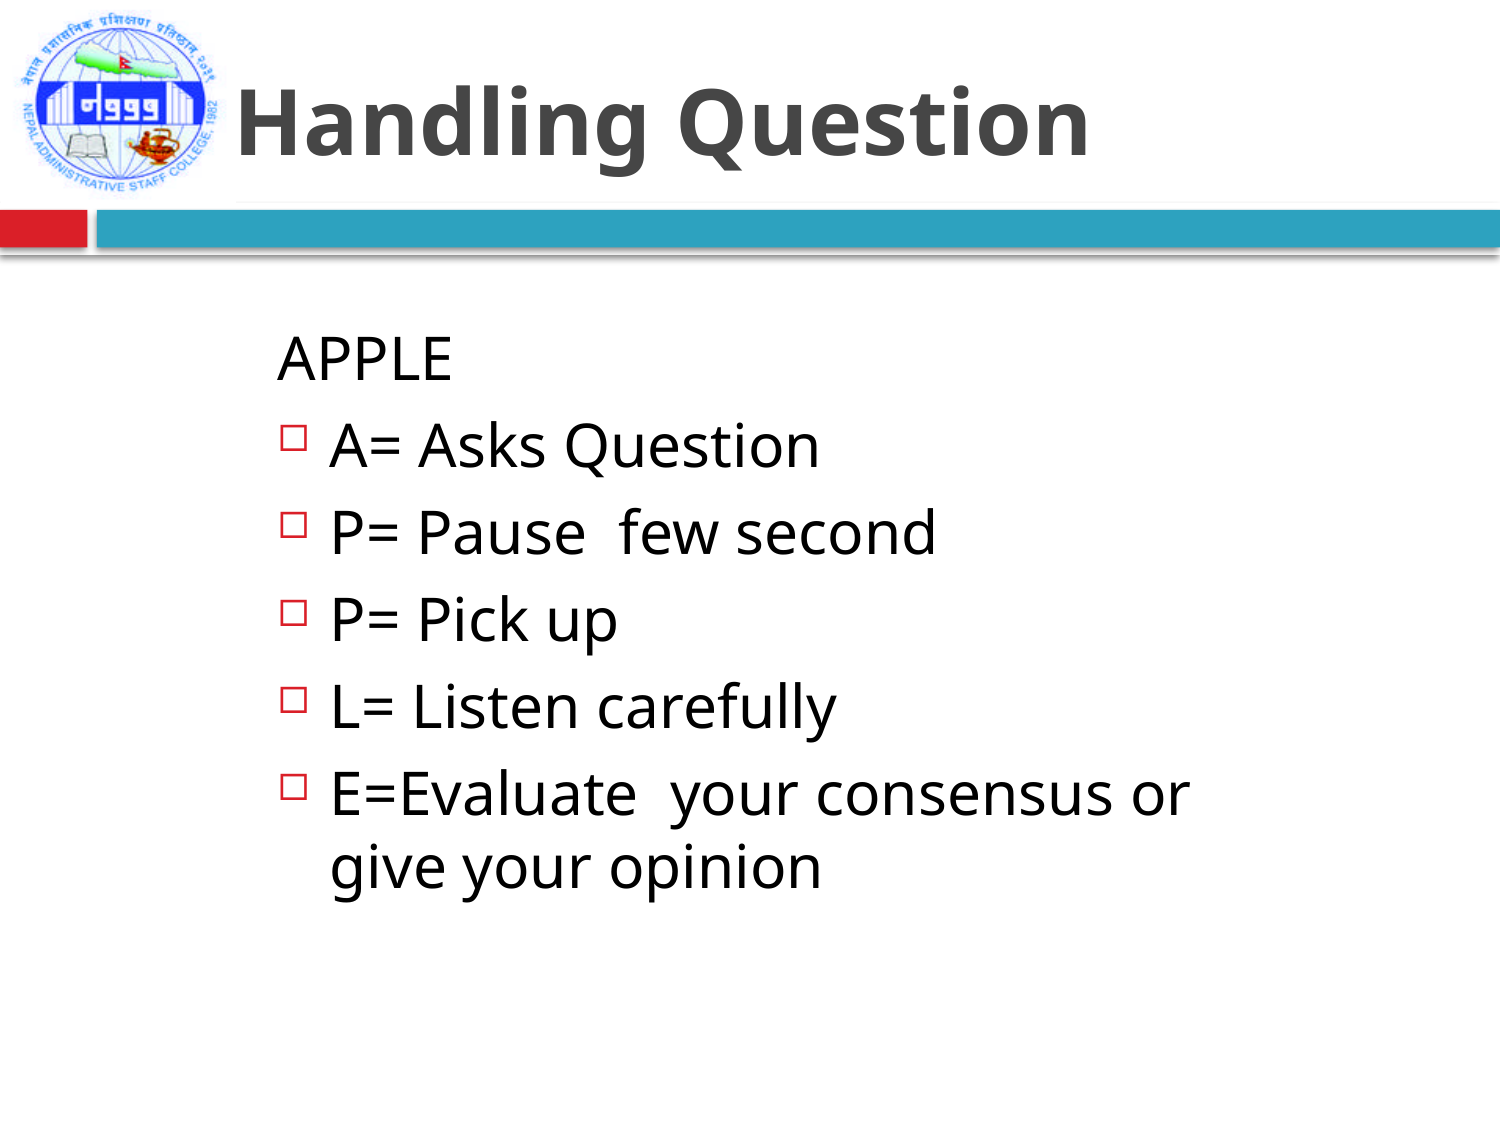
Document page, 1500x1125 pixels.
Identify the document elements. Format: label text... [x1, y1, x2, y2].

picture [1, 0, 236, 208]
list APPLE A= Asks Question P= Pause few second P= Pick up L= Listen carefully E=Evaluate your consensus or give your opinion [262, 312, 1212, 938]
title Handling Question [218, 37, 1471, 200]
